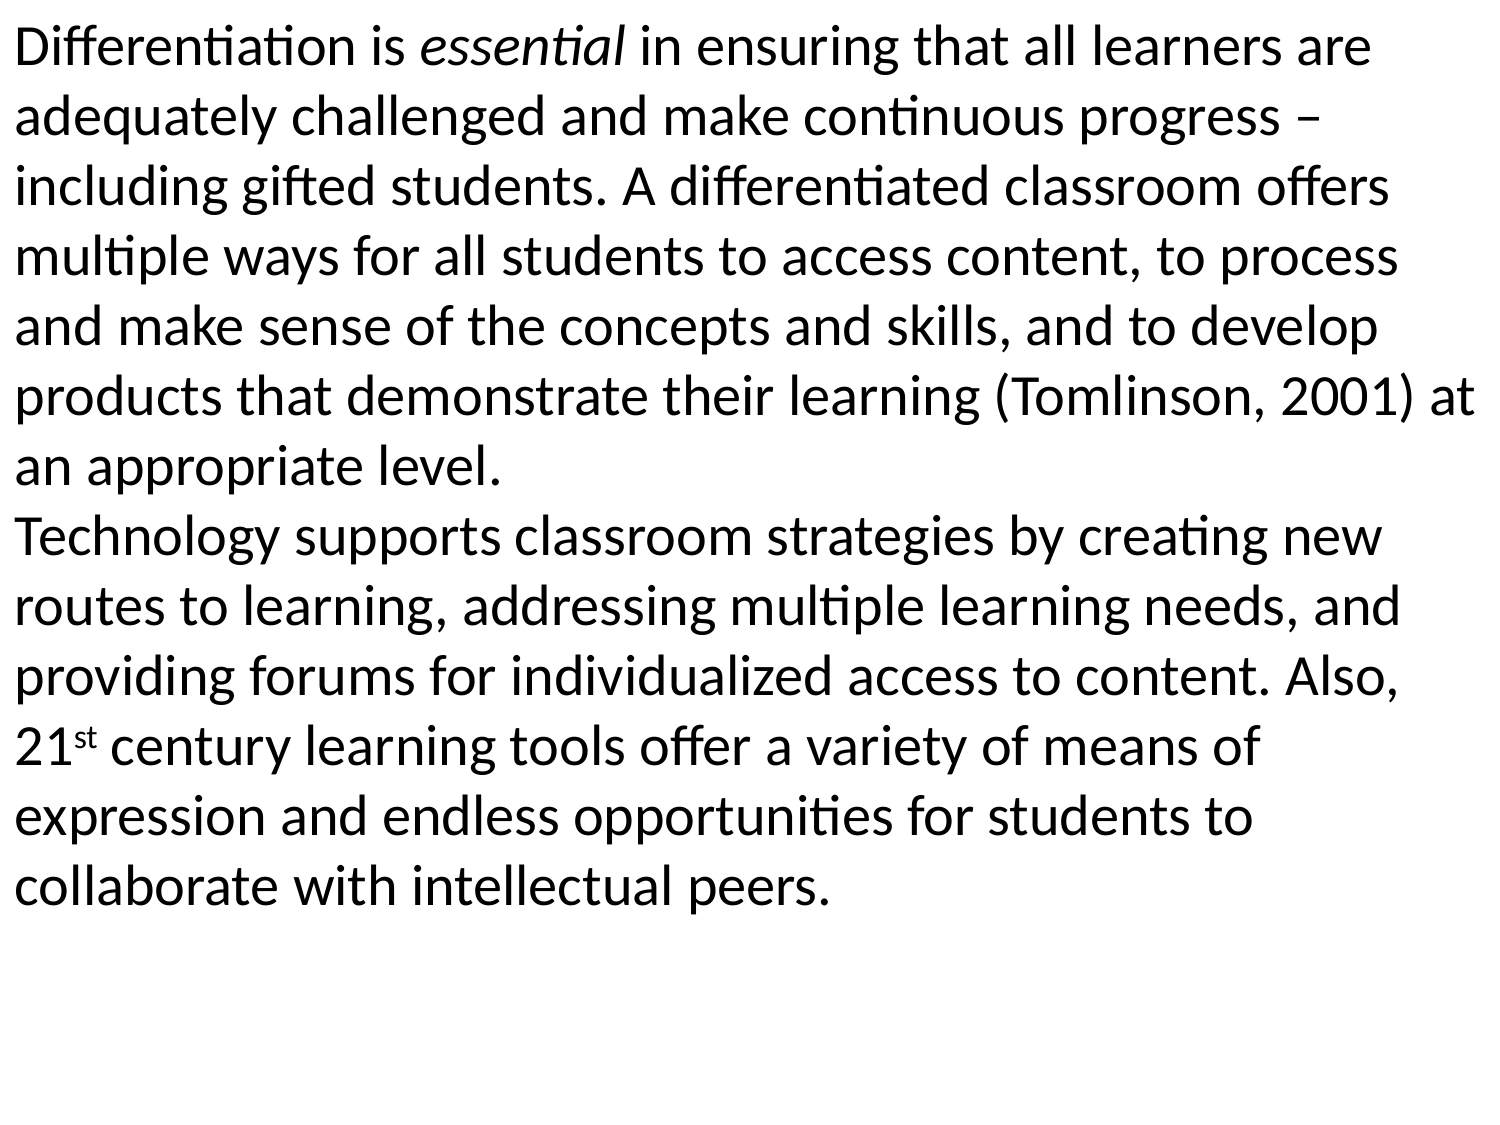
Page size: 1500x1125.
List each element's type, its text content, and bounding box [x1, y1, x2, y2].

text_box Differentiation is essential in ensuring that all learners are adequately challenged and make continuous progress – including gifted students. A differentiated classroom offers multiple ways for all students to access content, to process and make sense of the concepts and skills, and to develop products that demonstrate their learning (Tomlinson, 2001) at an appropriate level. Technology supports classroom strategies by creating new routes to learning, addressing multiple learning needs, and providing forums for individualized access to content. Also, 21st century learning tools offer a variety of means of expression and endless opportunities for students to collaborate with intellectual peers. [0, 0, 1500, 925]
